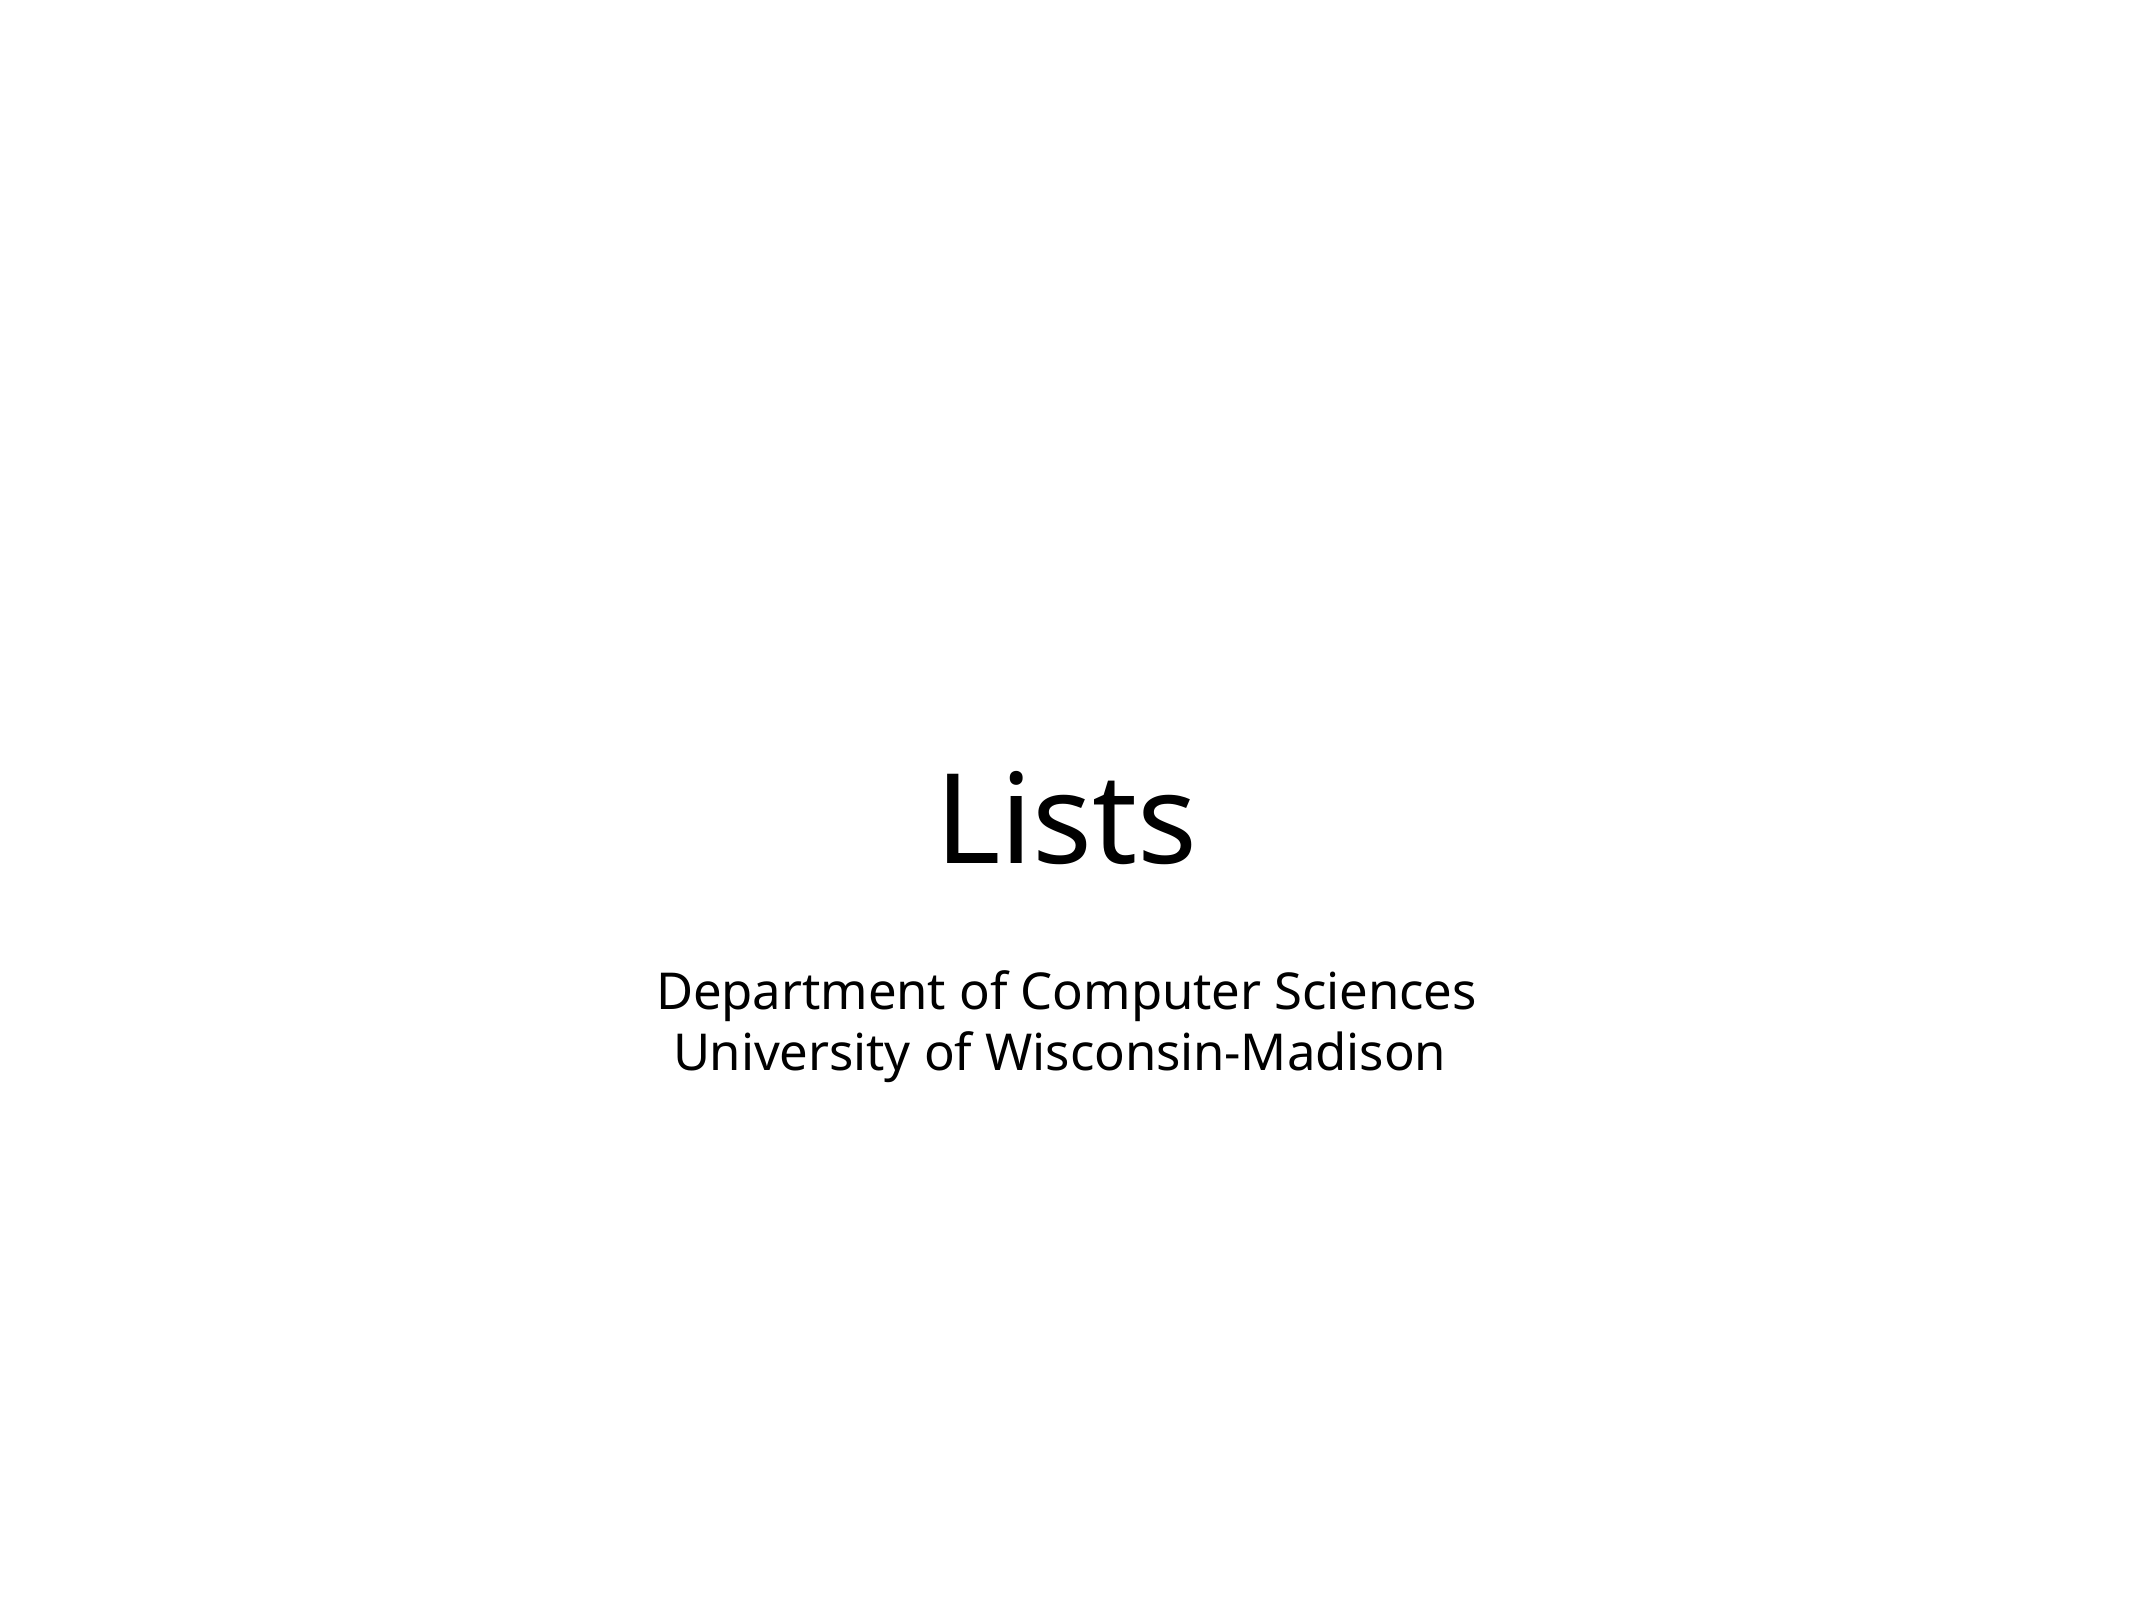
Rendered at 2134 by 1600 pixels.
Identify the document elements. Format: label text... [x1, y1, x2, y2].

title Lists [291, 490, 1842, 898]
subtitle Department of Computer Sciences University of Wisconsin-Madison [422, 949, 1711, 1090]
